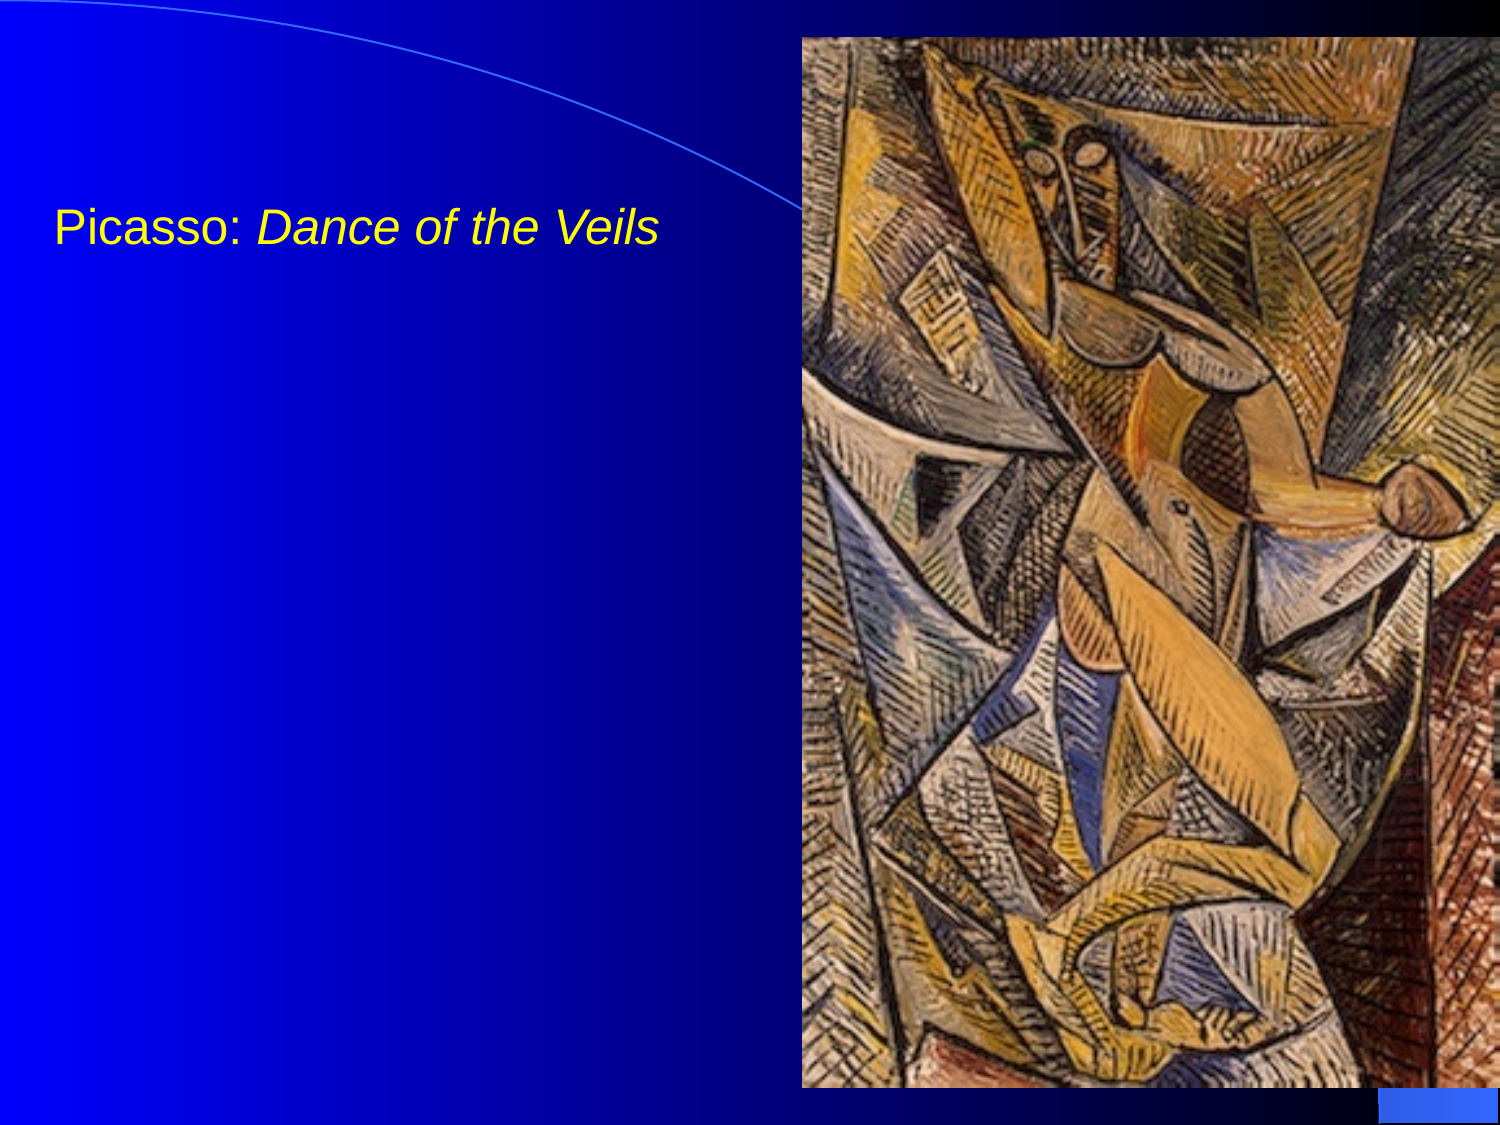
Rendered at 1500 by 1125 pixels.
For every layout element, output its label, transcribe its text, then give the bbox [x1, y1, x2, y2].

text_box Picasso: Dance of the Veils [38, 187, 676, 263]
picture [801, 37, 1500, 1088]
